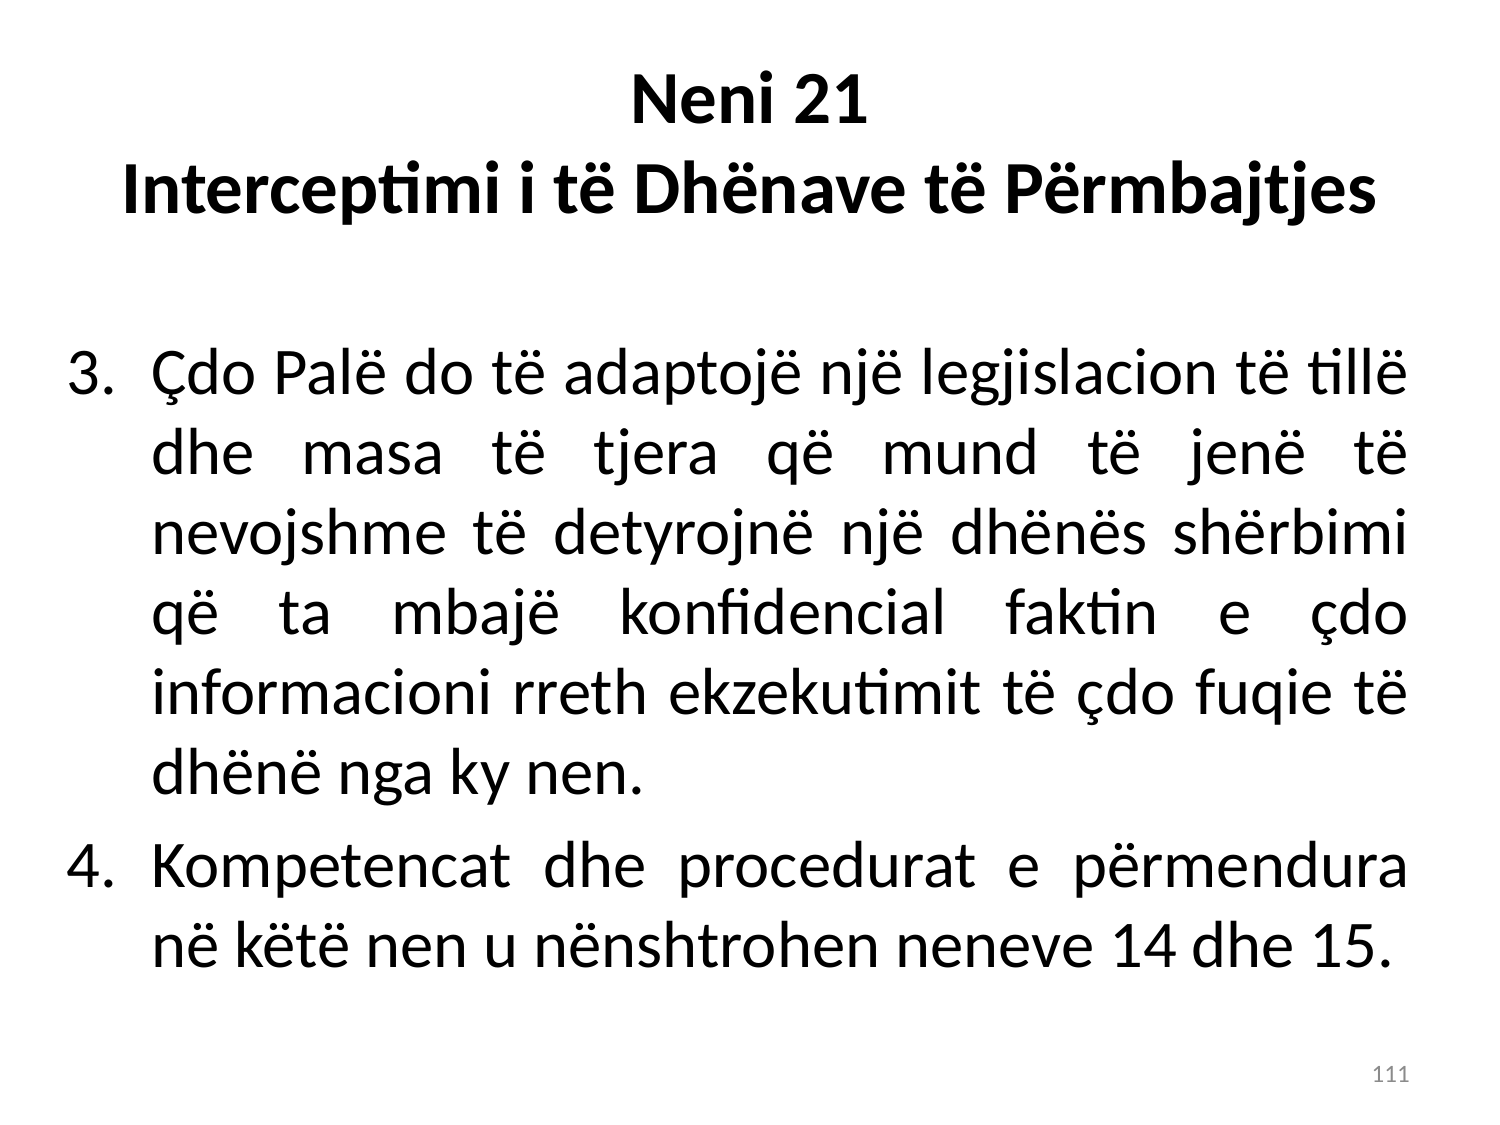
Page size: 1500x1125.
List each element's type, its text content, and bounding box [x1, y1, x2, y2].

title Neni 21 Interceptimi i të Dhënave të Përmbajtjes [74, 44, 1426, 233]
list Çdo Palë do të adaptojë një legjislacion të tillë dhe masa të tjera që mund të jenë të nevojshme të detyrojnë një dhënës shërbimi që ta mbajë konfidencial faktin e çdo informacioni rreth ekzekutimit të çdo fuqie të dhënë nga ky nen. Kompetencat dhe procedurat e përmendura në këtë nen u nënshtrohen neneve 14 dhe 15. [51, 319, 1426, 980]
slide_number 111 [1074, 1042, 1425, 1103]
